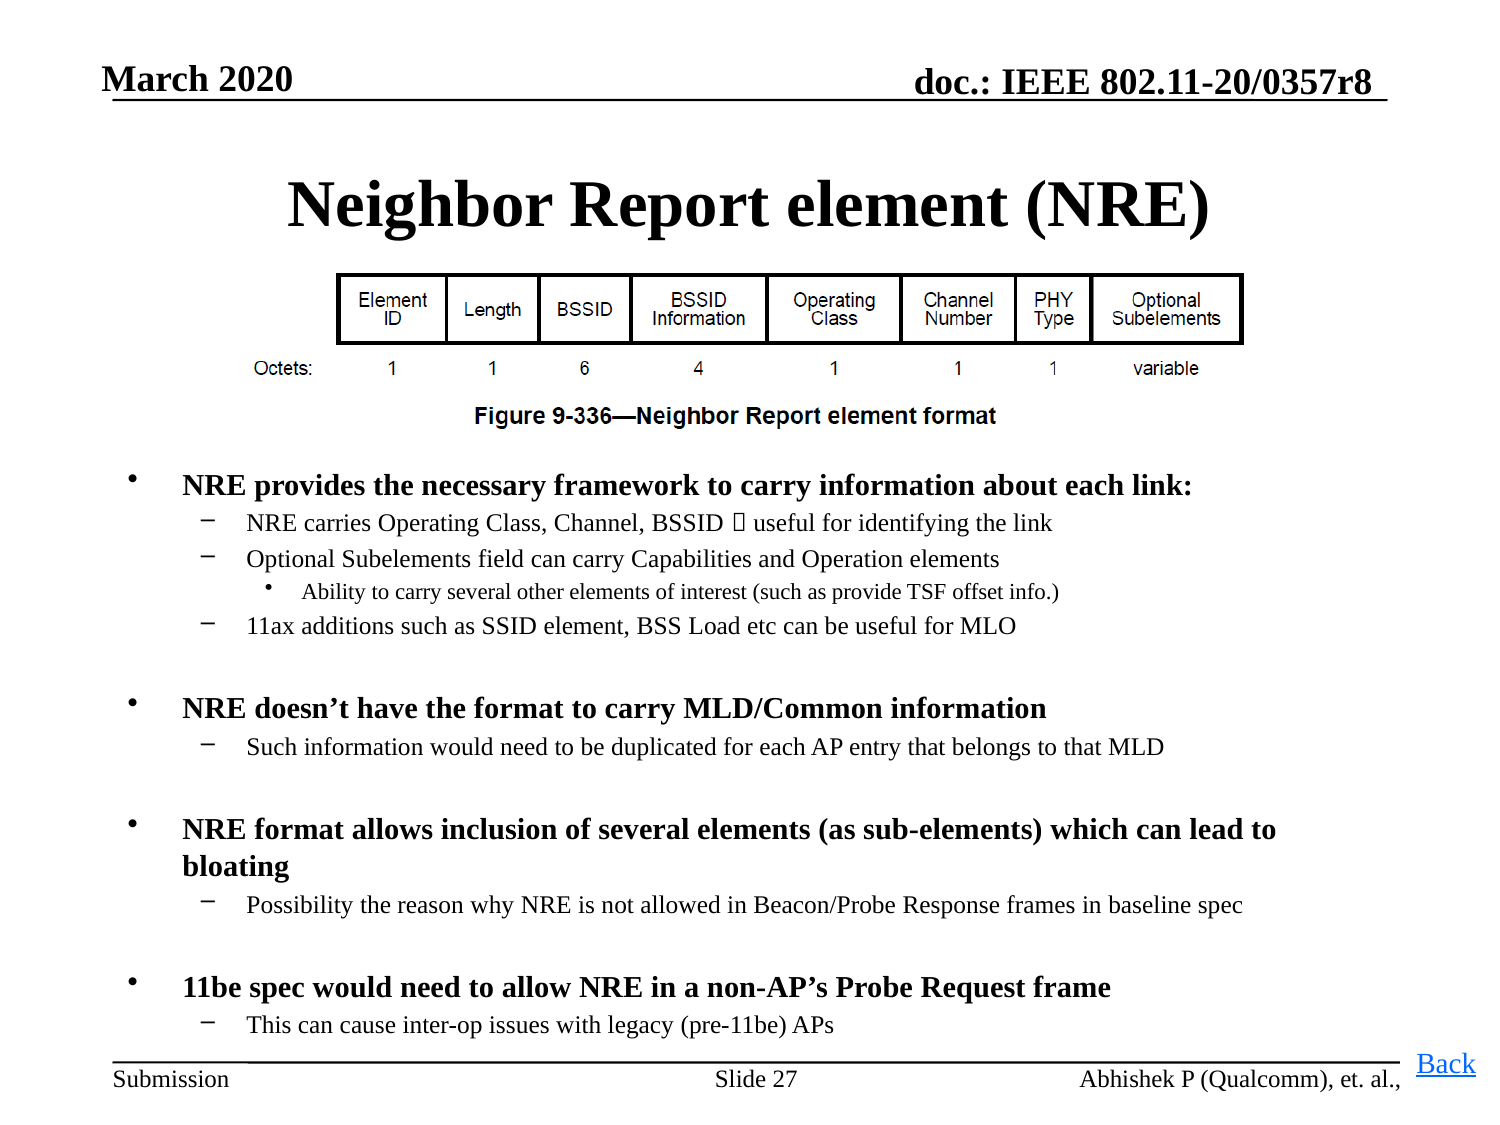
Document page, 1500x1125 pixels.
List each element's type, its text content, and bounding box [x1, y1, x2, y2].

list NRE provides the necessary framework to carry information about each link: NRE carries Operating Class, Channel, BSSID  useful for identifying the link Optional Subelements field can carry Capabilities and Operation elements Ability to carry several other elements of interest (such as provide TSF offset info.) 11ax additions such as SSID element, BSS Load etc can be useful for MLO NRE doesn’t have the format to carry MLD/Common information Such information would need to be duplicated for each AP entry that belongs to that MLD NRE format allows inclusion of several elements (as sub-elements) which can lead to bloating Possibility the reason why NRE is not allowed in Beacon/Probe Response frames in baseline spec 11be spec would need to allow NRE in a non-AP’s Probe Request frame This can cause inter-op issues with legacy (pre-11be) APs [112, 456, 1402, 1052]
footer Abhishek P (Qualcomm), et. al., [949, 1061, 1402, 1093]
picture [249, 262, 1251, 434]
slide_number Slide 27 [712, 1061, 801, 1093]
title Neighbor Report element (NRE) [112, 112, 1388, 288]
text_box Back [1401, 1036, 1500, 1087]
